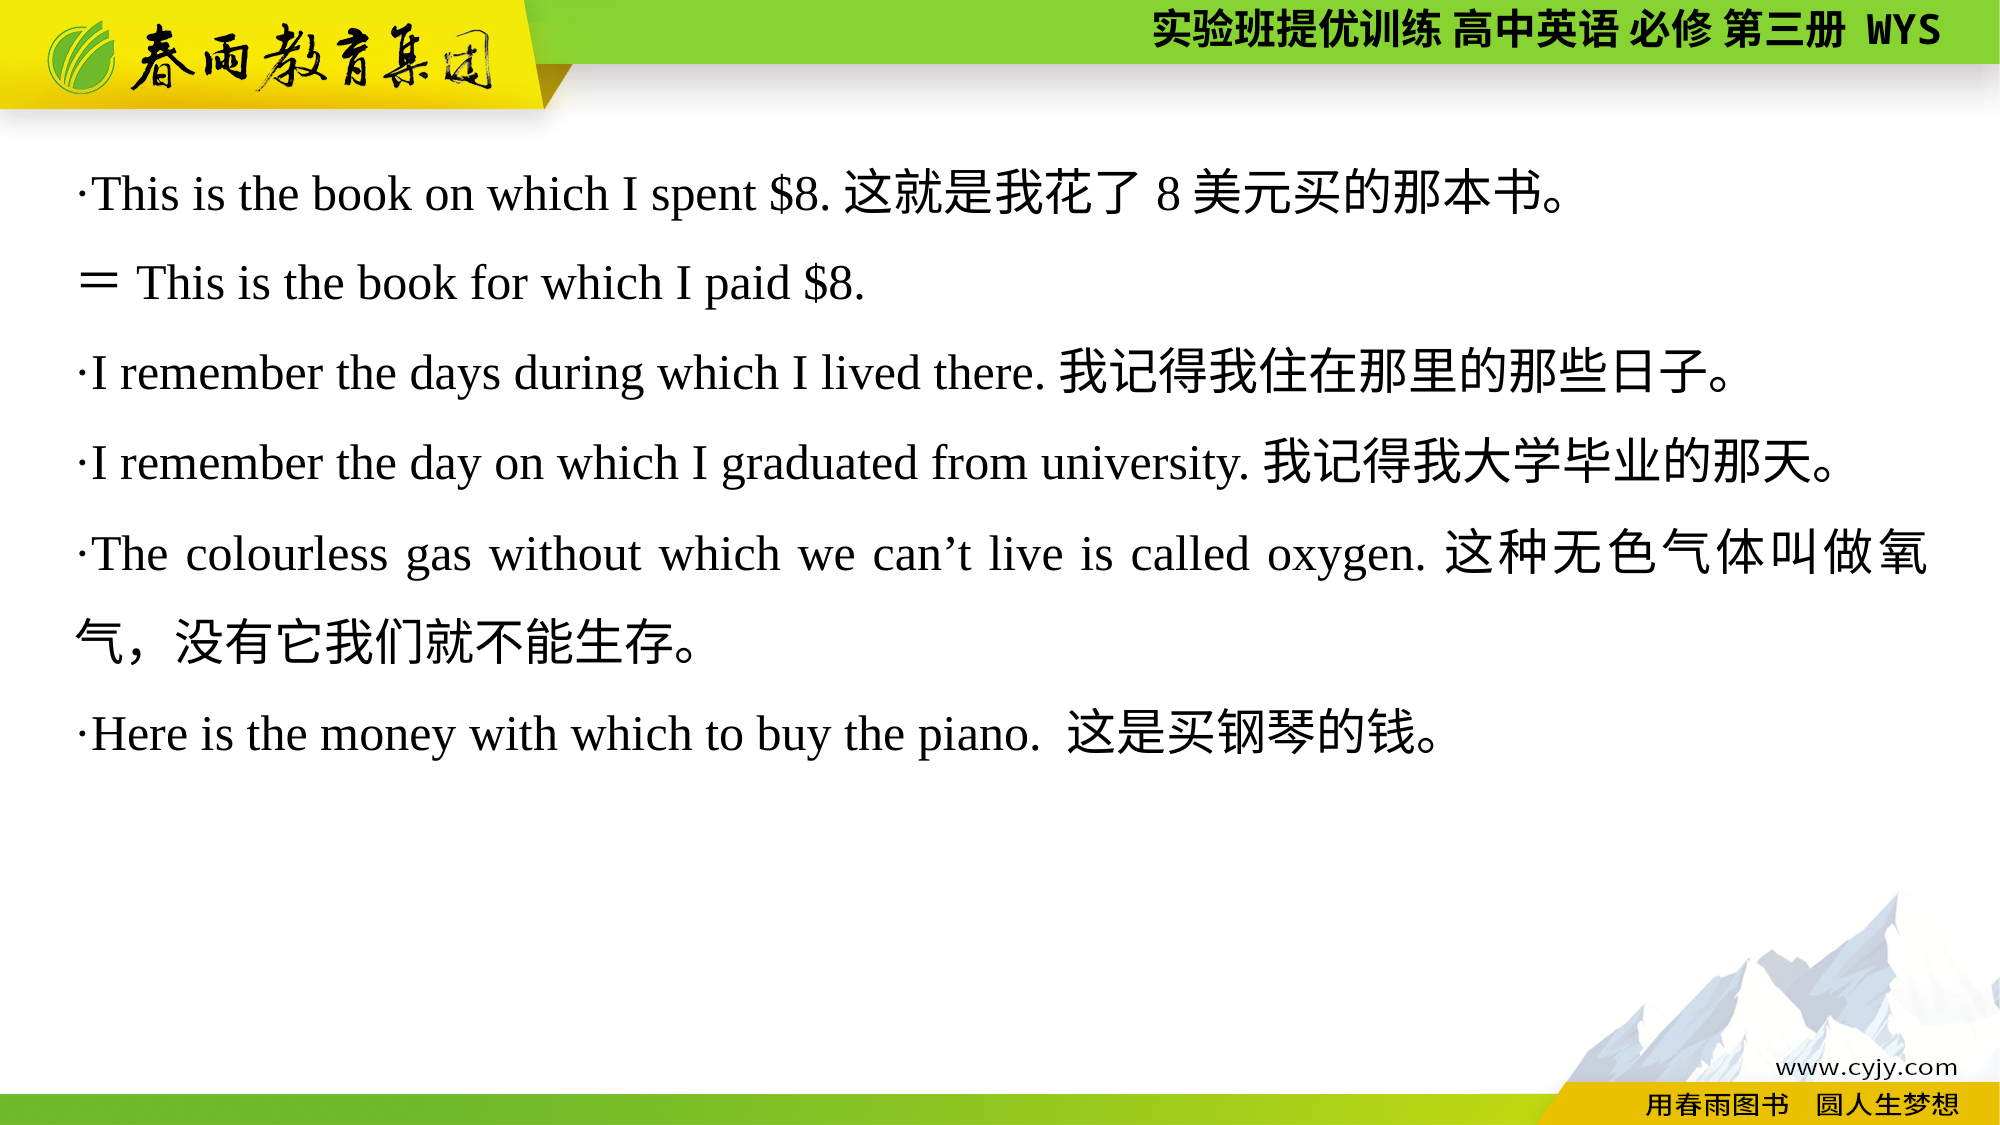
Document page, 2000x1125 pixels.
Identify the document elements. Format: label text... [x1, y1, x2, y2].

list ·This is the book on which I spent $8.这就是我花了8美元买的那本书。 ＝This is the book for which I paid $8. ·I remember the days during which I lived there.我记得我住在那里的那些日子。 ·I remember the day on which I graduated from university.我记得我大学毕业的那天。 ·The colourless gas without which we can’t live is called oxygen.这种无色气体叫做氧气，没有它我们就不能生存。 ·Here is the money with which to buy the piano. 这是买钢琴的钱。 [59, 122, 1944, 763]
picture [0, 0, 2000, 1125]
